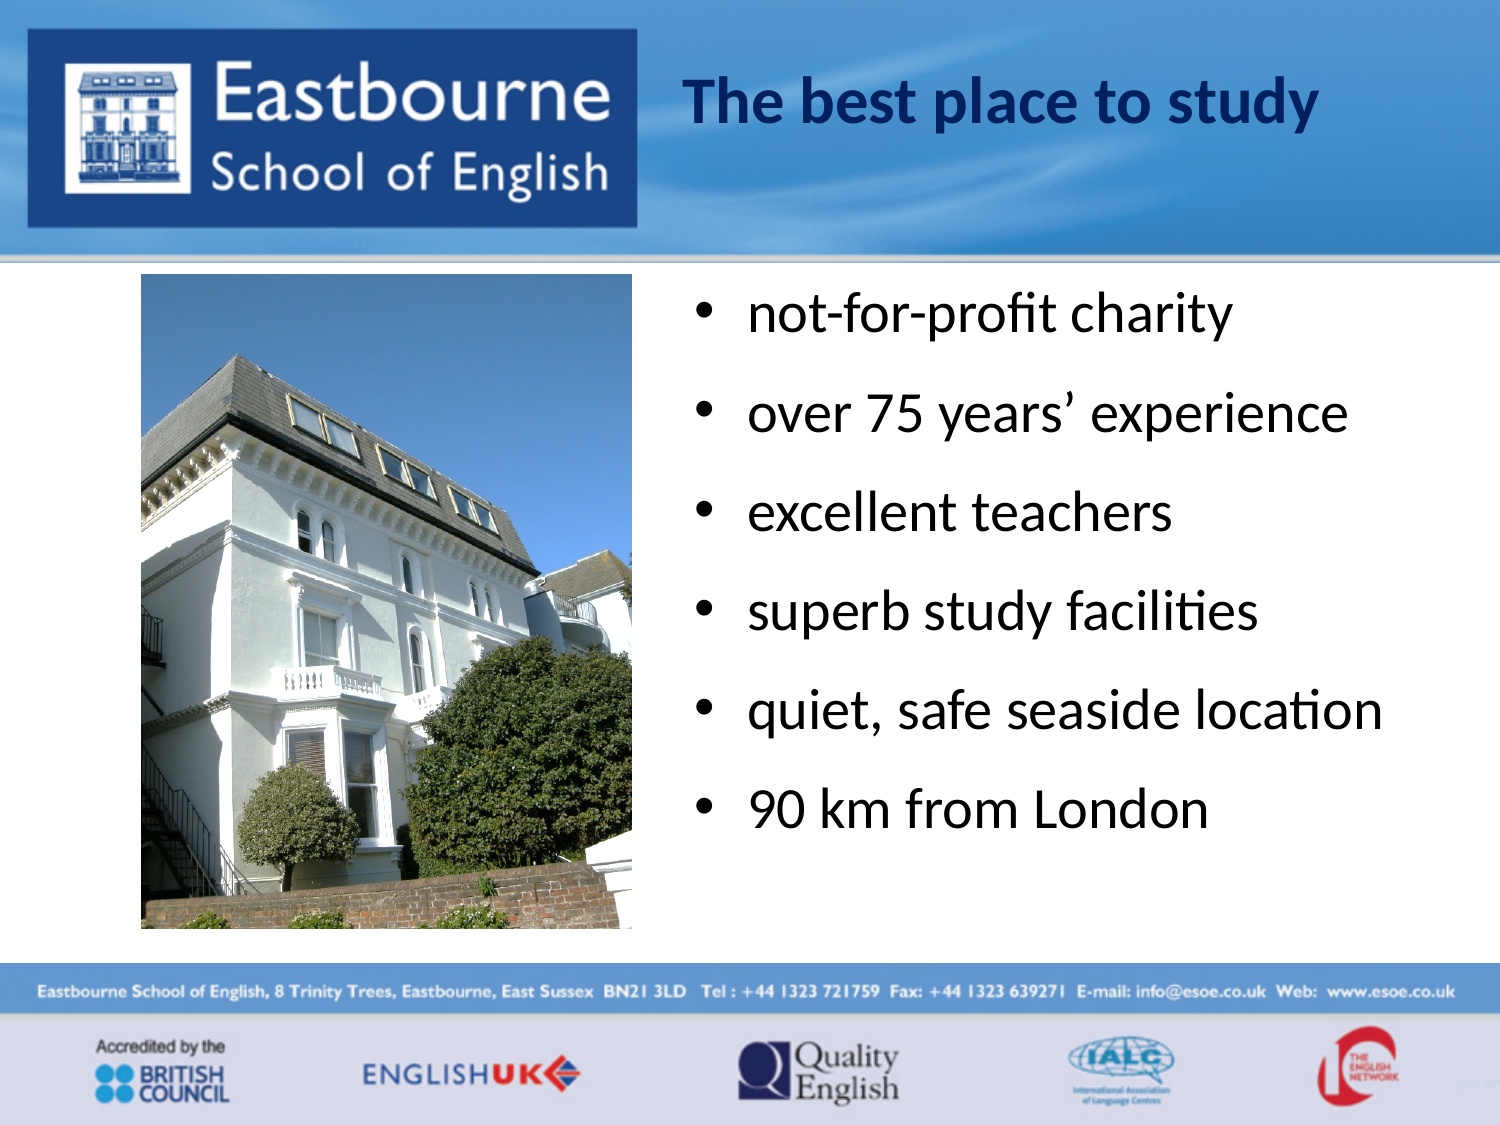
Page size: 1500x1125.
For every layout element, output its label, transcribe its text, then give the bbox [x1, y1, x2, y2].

title The best place to study [667, 49, 1459, 228]
picture [0, 0, 1500, 263]
picture [0, 963, 1500, 1125]
list not-for-profit charity over 75 years’ experience excellent teachers superb study facilities quiet, safe seaside location 90 km from London [679, 267, 1459, 917]
picture [141, 274, 632, 929]
